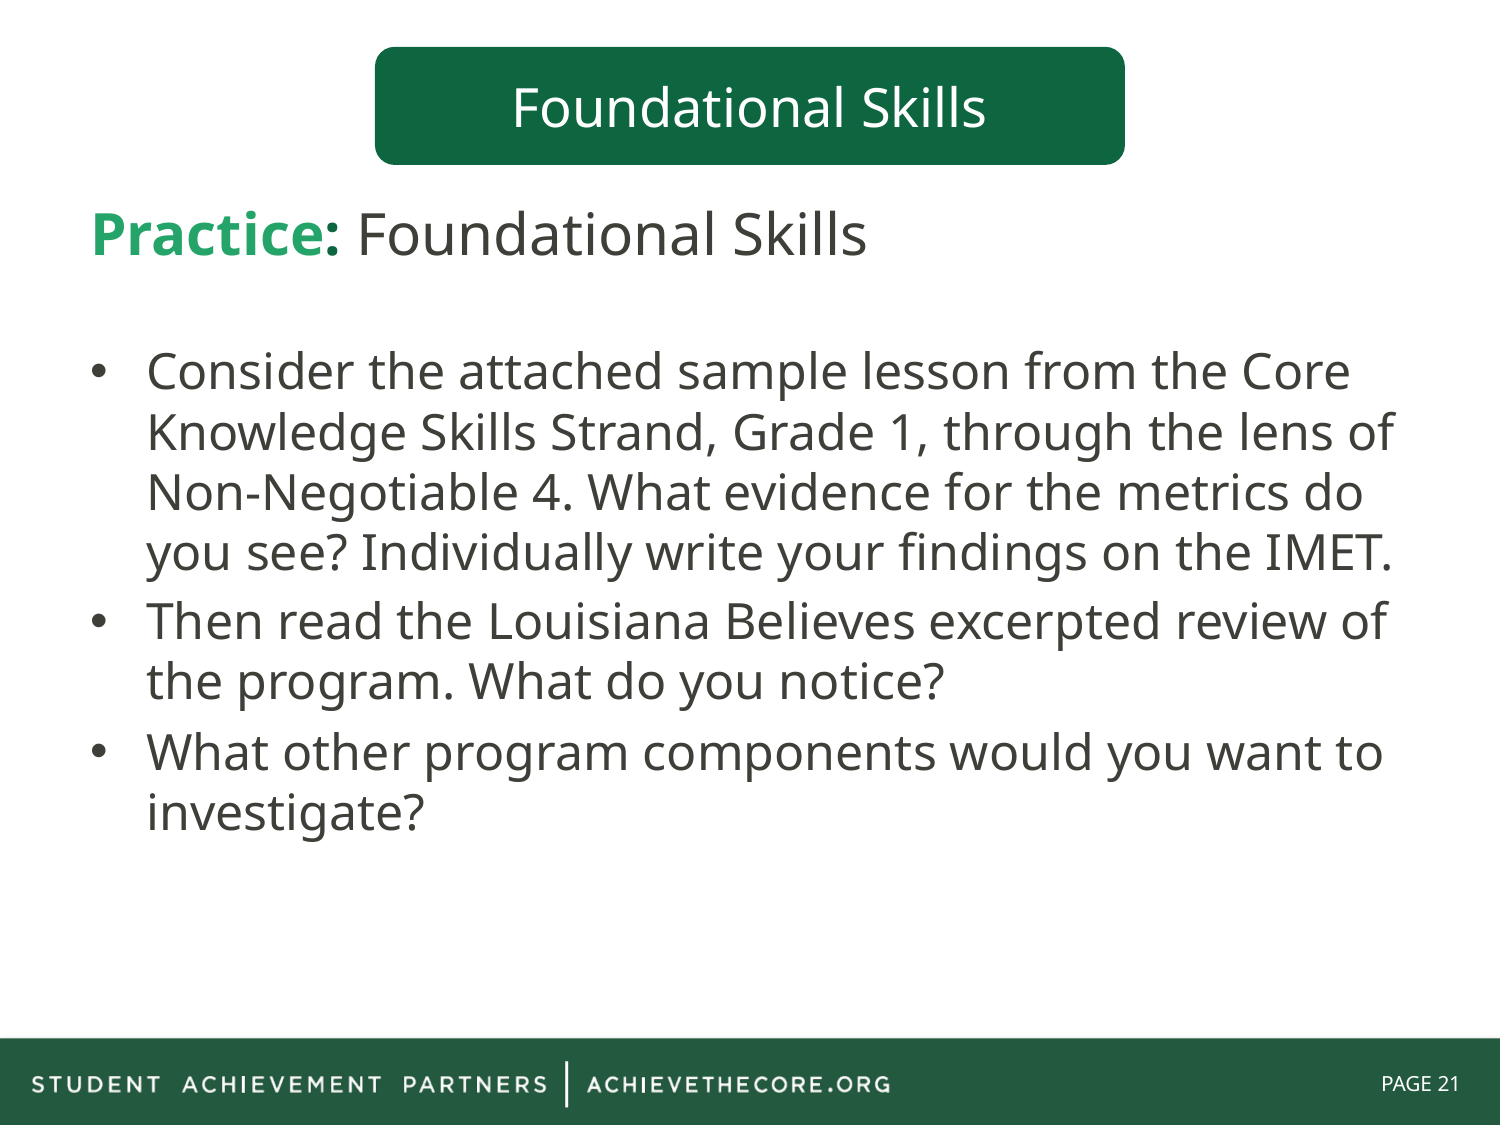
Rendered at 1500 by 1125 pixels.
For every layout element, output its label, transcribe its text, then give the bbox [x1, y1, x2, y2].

list Consider the attached sample lesson from the Core Knowledge Skills Strand, Grade 1, through the lens of Non-Negotiable 4. What evidence for the metrics do you see? Individually write your findings on the IMET. Then read the Louisiana Believes excerpted review of the program. What do you notice? What other program components would you want to investigate? [75, 262, 1425, 1005]
title Practice: Foundational Skills [75, 138, 1425, 262]
text_box Foundational Skills [372, 44, 1128, 168]
